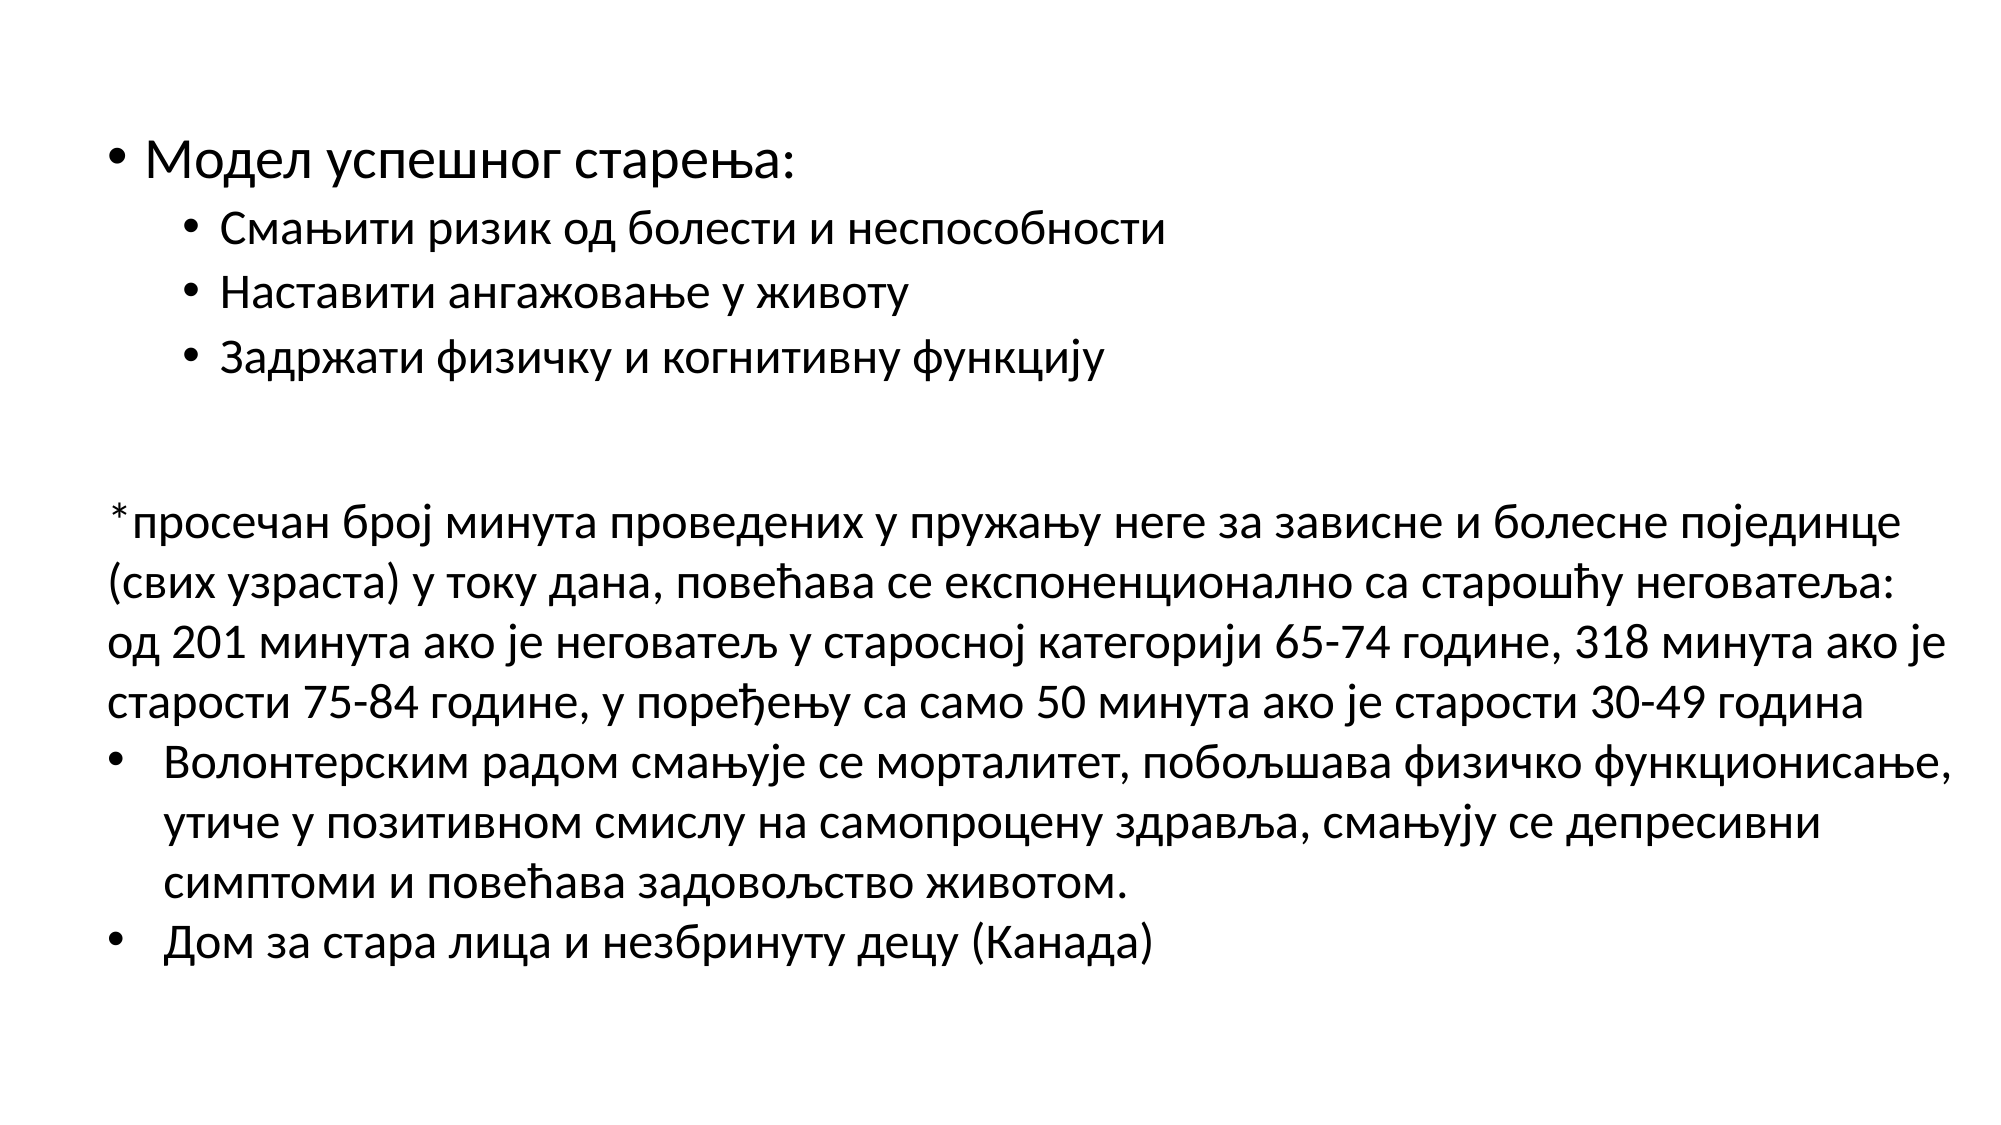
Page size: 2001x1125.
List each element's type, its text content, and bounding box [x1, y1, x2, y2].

list Модел успешног старења: Смањити ризик од болести и неспособности Наставити ангажовање у животу Задржати физичку и когнитивну функцију [92, 120, 1820, 481]
text_box *просечан број минута проведених у пружању неге за зависне и болесне појединце (свих узраста) у току дана, повећава се експоненционално са старошћу неговатеља: од 201 минута ако је неговатељ у старосној категорији 65-74 године, 318 минута ако је старости 75-84 године, у поређењу са само 50 минута ако је старости 30-49 година Волонтерским радом смањује се морталитет, побољшава физичко функционисање, утиче у позитивном смислу на самопроцену здравља, смањују се депресивни симптоми и повећава задовољство животом. Дом за стара лица и незбринуту децу (Канада) [92, 481, 1970, 976]
